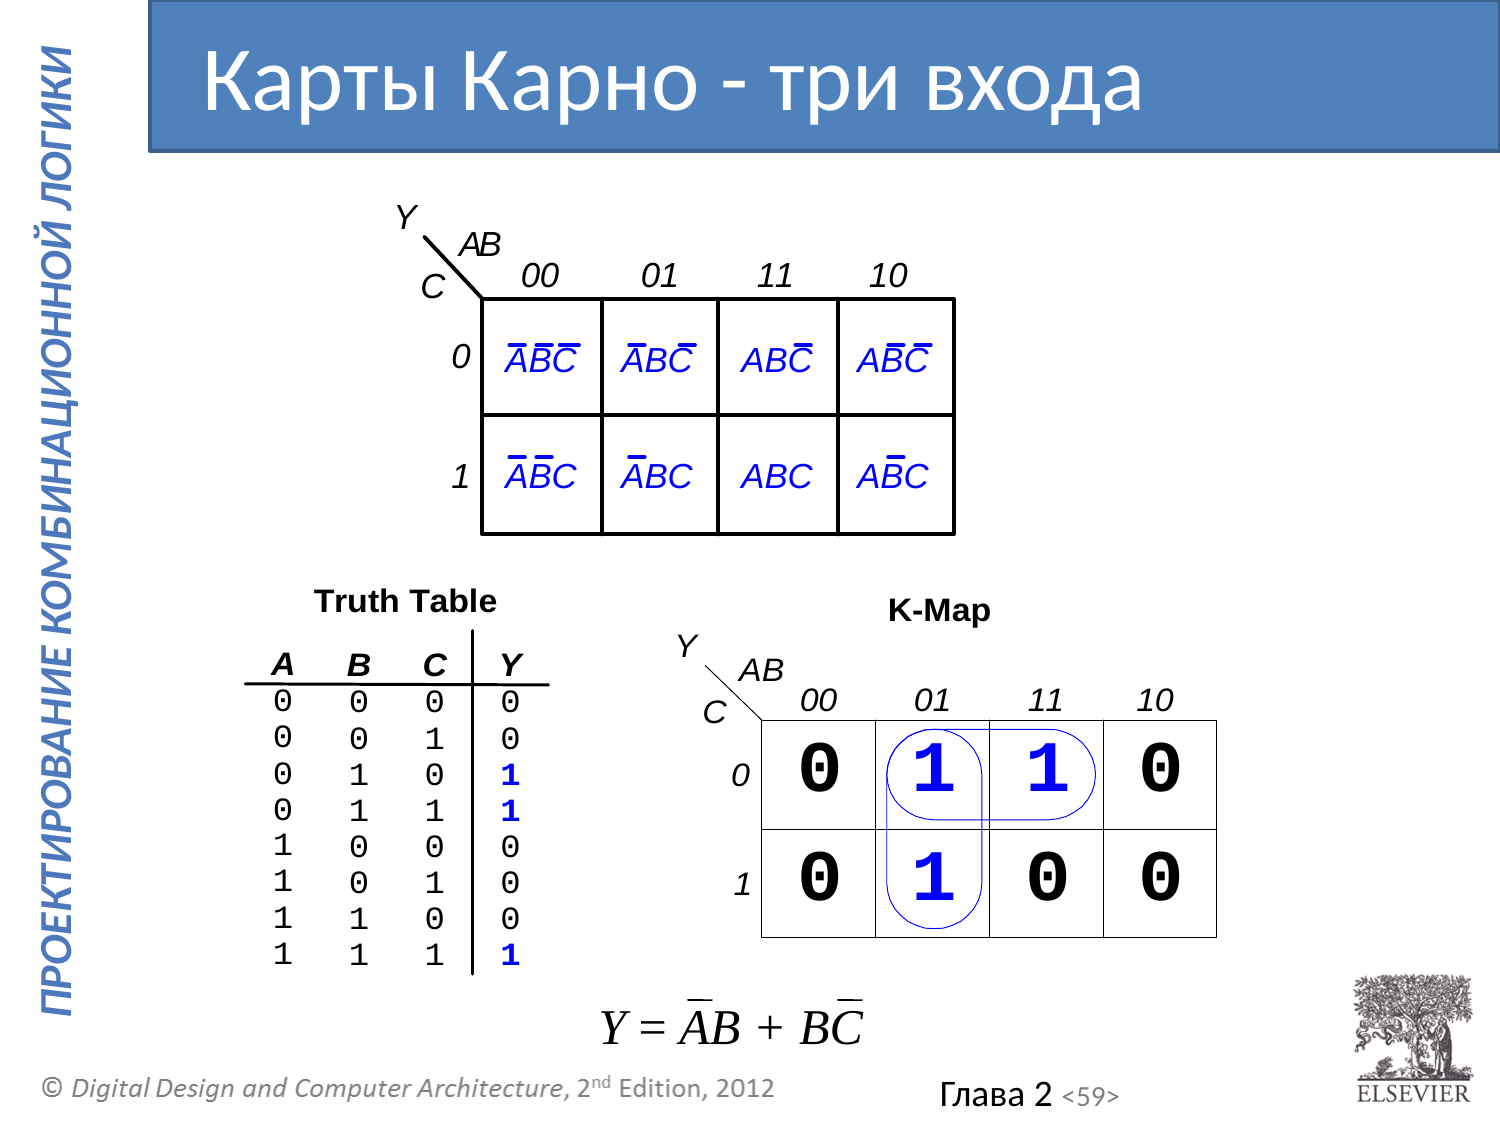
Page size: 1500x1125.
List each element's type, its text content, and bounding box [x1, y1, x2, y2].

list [237, 562, 1238, 997]
text_box Карты Карно - три входа [187, 11, 1488, 136]
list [362, 174, 963, 540]
picture [0, 0, 1500, 1125]
text_box Y = AB + BC [575, 1005, 1063, 1063]
